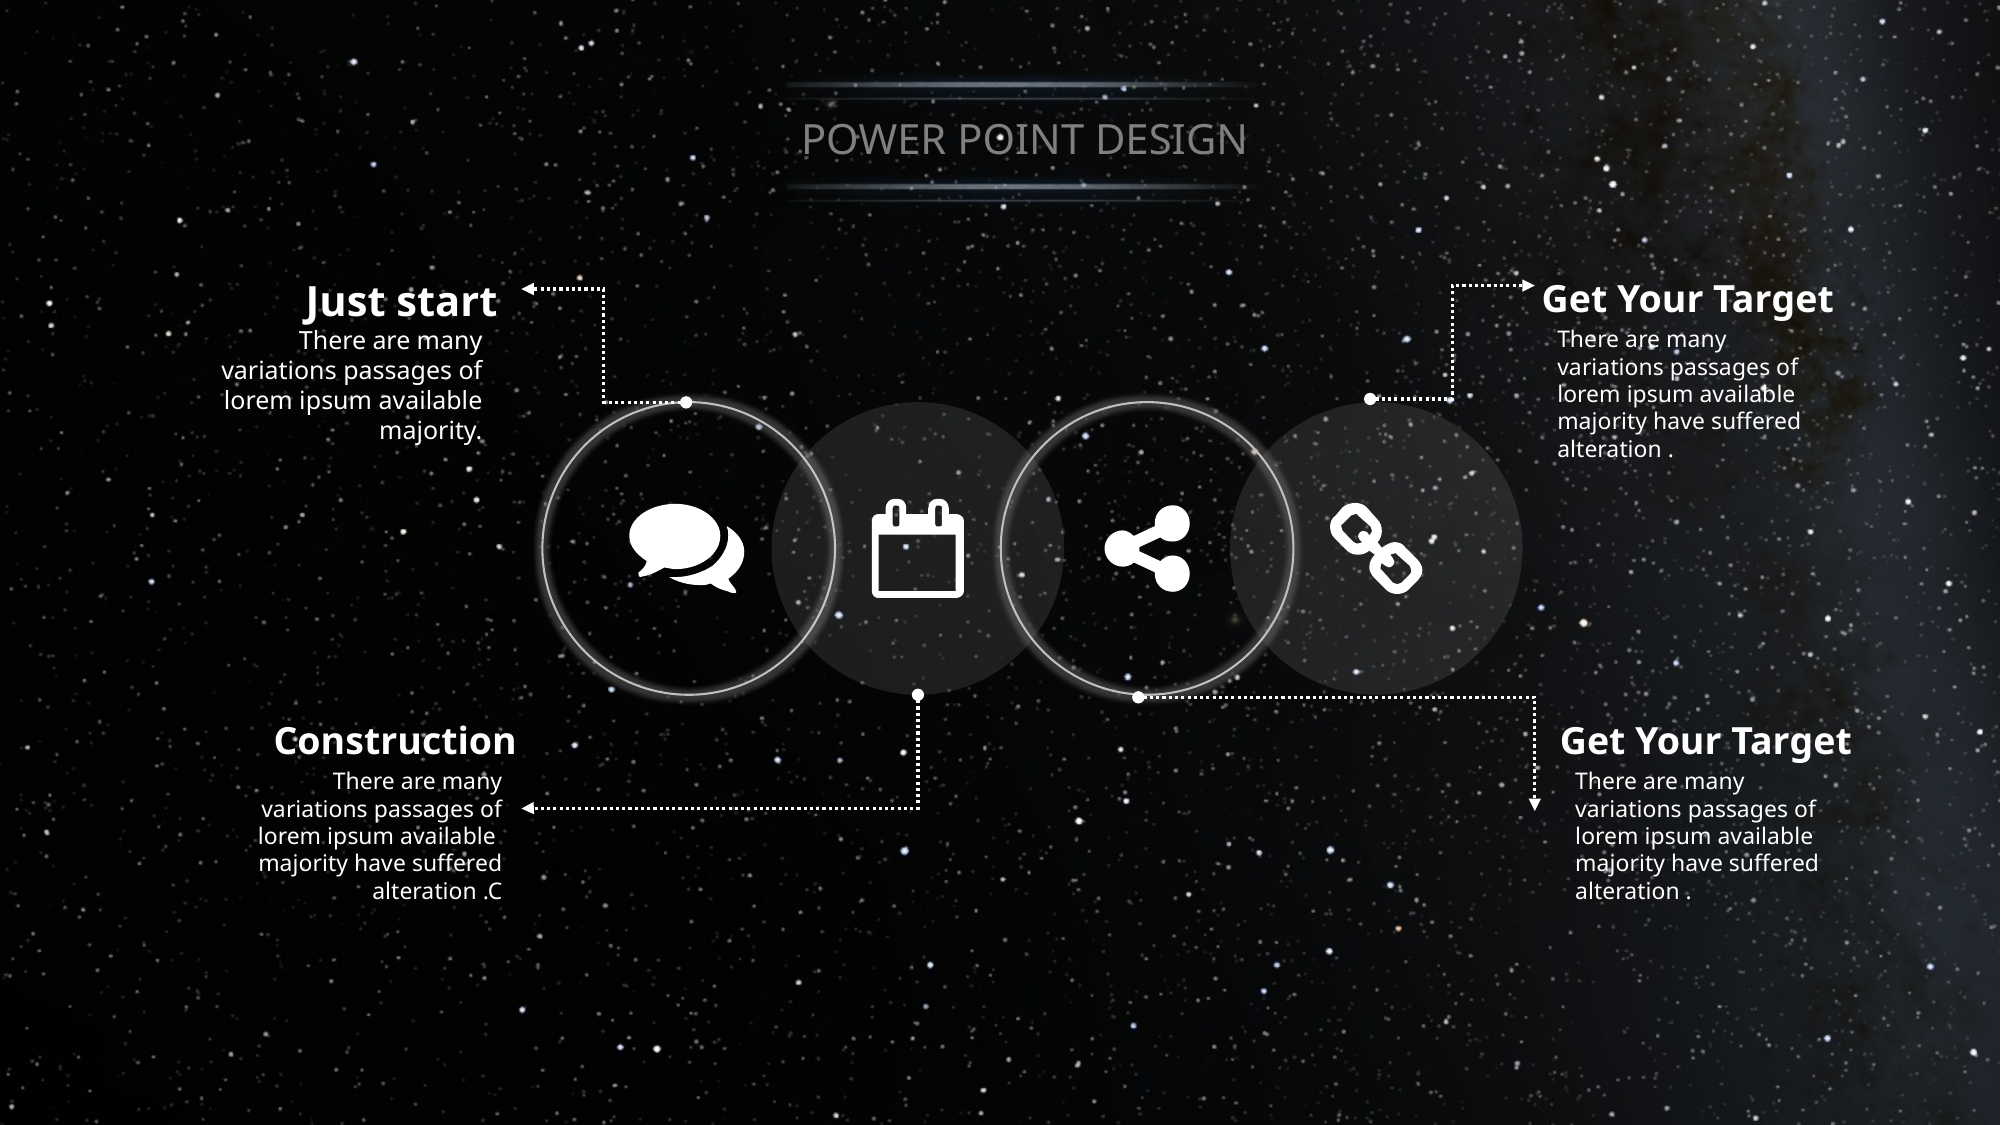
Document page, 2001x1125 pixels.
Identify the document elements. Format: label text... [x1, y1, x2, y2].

text_box [629, 503, 721, 578]
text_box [237, 716, 503, 878]
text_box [1557, 274, 1823, 436]
text_box [770, 401, 1026, 696]
text_box [723, 526, 745, 553]
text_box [1279, 555, 1394, 953]
text_box [871, 498, 964, 598]
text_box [1575, 716, 1841, 878]
text_box [1104, 505, 1190, 592]
text_box POWER POINT DESIGN [786, 105, 1327, 171]
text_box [1370, 285, 1535, 399]
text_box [521, 288, 687, 403]
picture [0, 0, 2000, 1125]
text_box [541, 401, 803, 694]
text_box [1268, 401, 1524, 695]
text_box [217, 274, 483, 446]
text_box [999, 401, 1295, 696]
text_box [1330, 502, 1423, 594]
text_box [662, 553, 777, 950]
